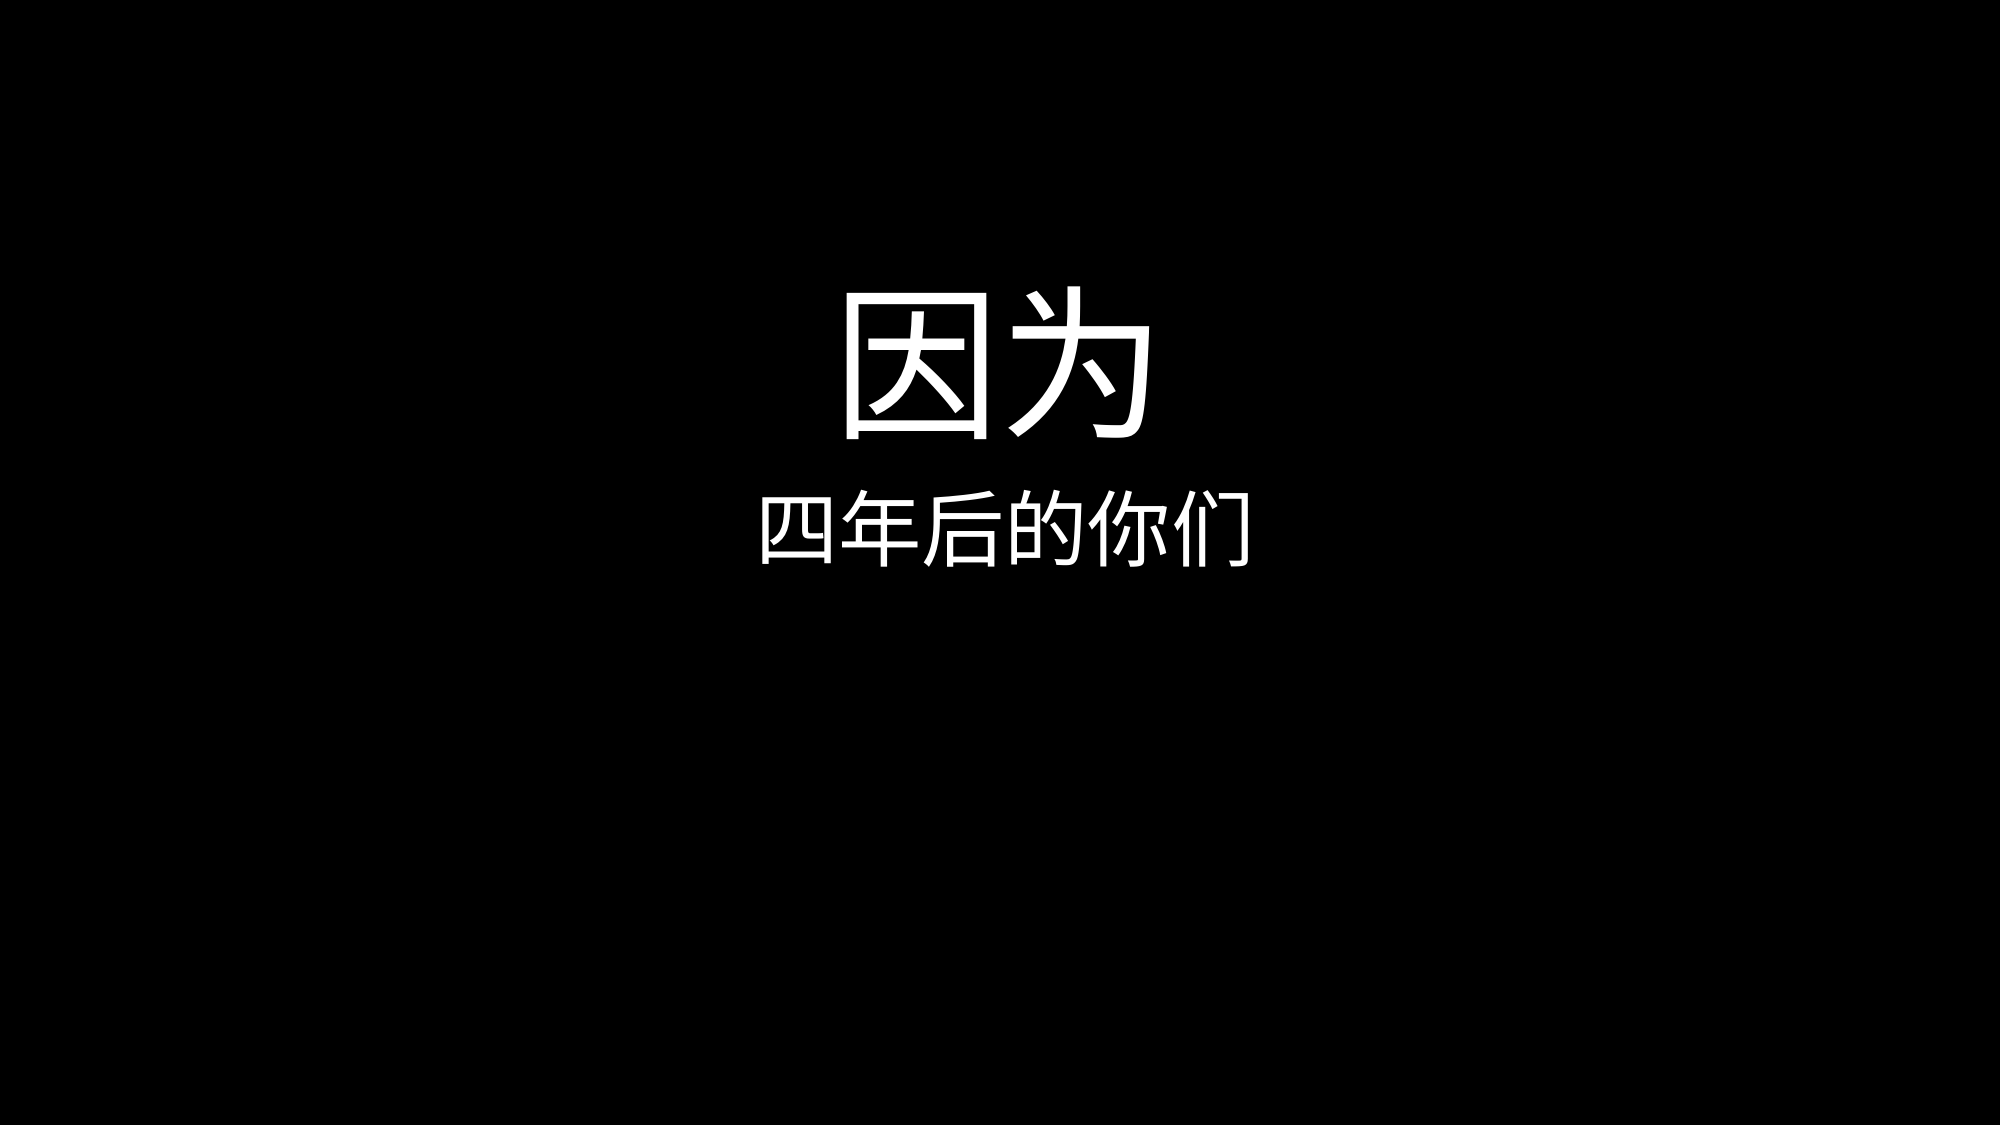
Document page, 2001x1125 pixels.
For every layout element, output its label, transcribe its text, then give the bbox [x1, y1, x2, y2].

text_box 因为 [158, 252, 1842, 468]
text_box 四年后的你们 [162, 469, 1847, 585]
